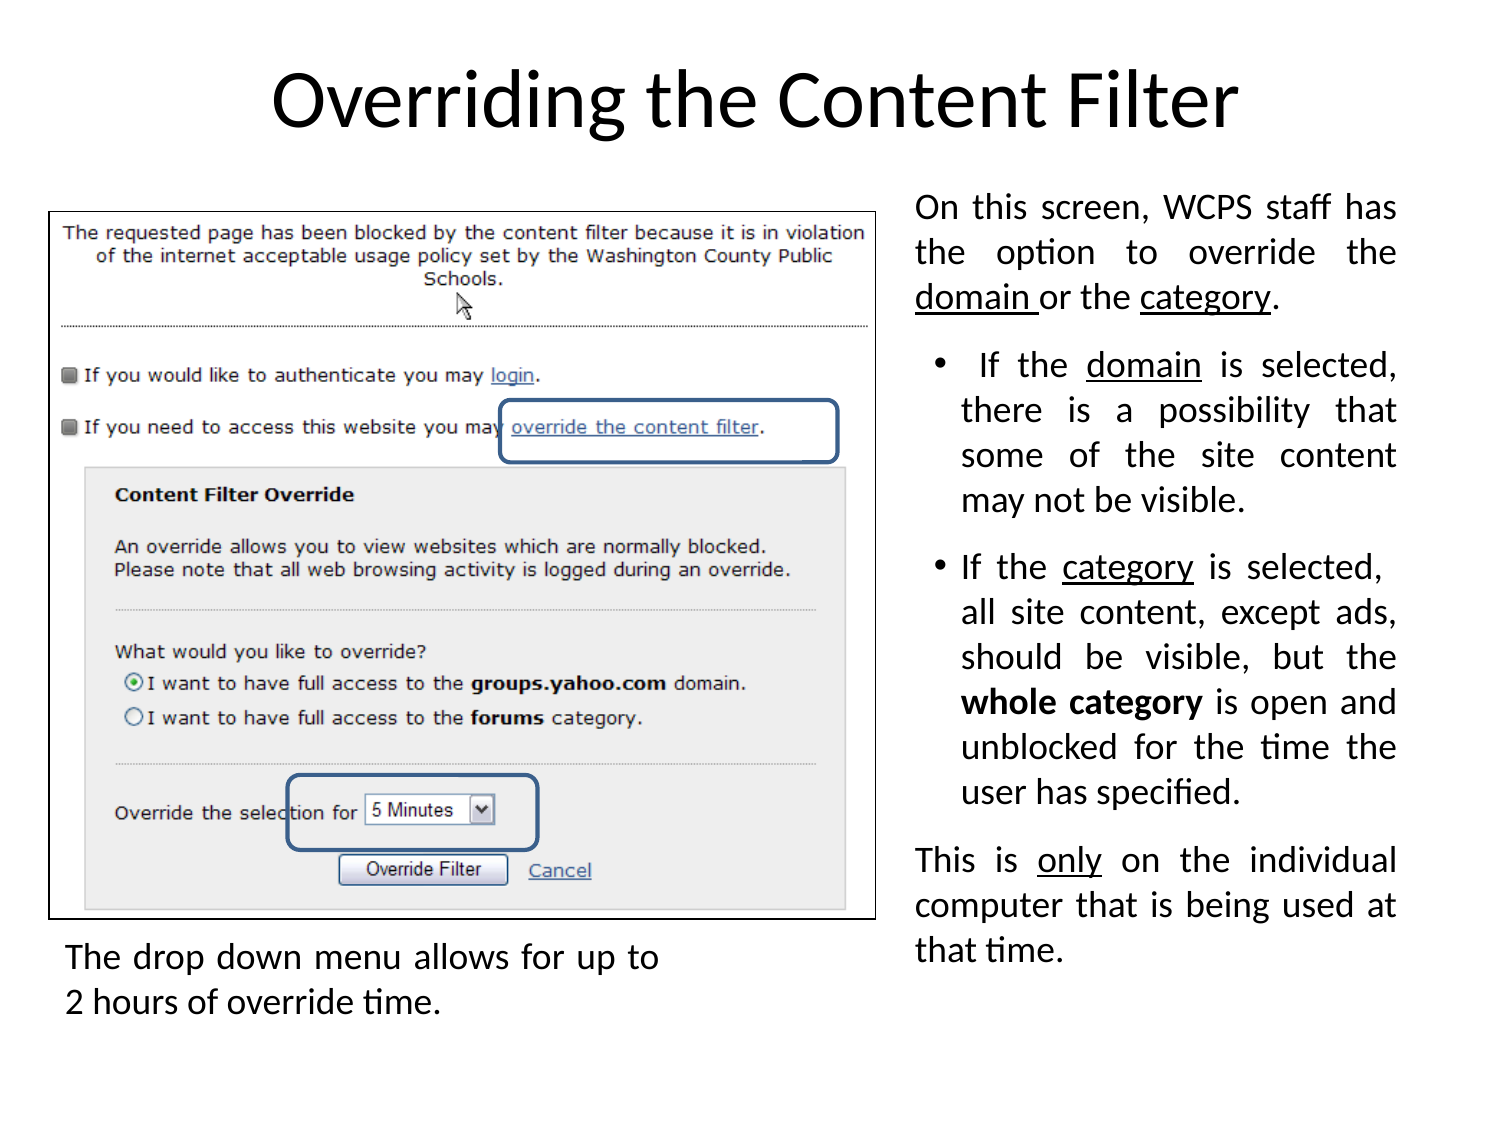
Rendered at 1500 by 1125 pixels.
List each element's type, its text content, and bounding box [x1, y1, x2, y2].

text_box On this screen, WCPS staff has the option to override the domain or the category. If the domain is selected, there is a possibility that some of the site content may not be visible. If the category is selected, all site content, except ads, should be visible, but the whole category is open and unblocked for the time the user has specified. This is only on the individual computer that is being used at that time. [899, 174, 1413, 978]
title Overriding the Content Filter [87, 0, 1425, 188]
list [49, 212, 876, 919]
text_box The drop down menu allows for up to 2 hours of override time. [50, 926, 675, 1030]
